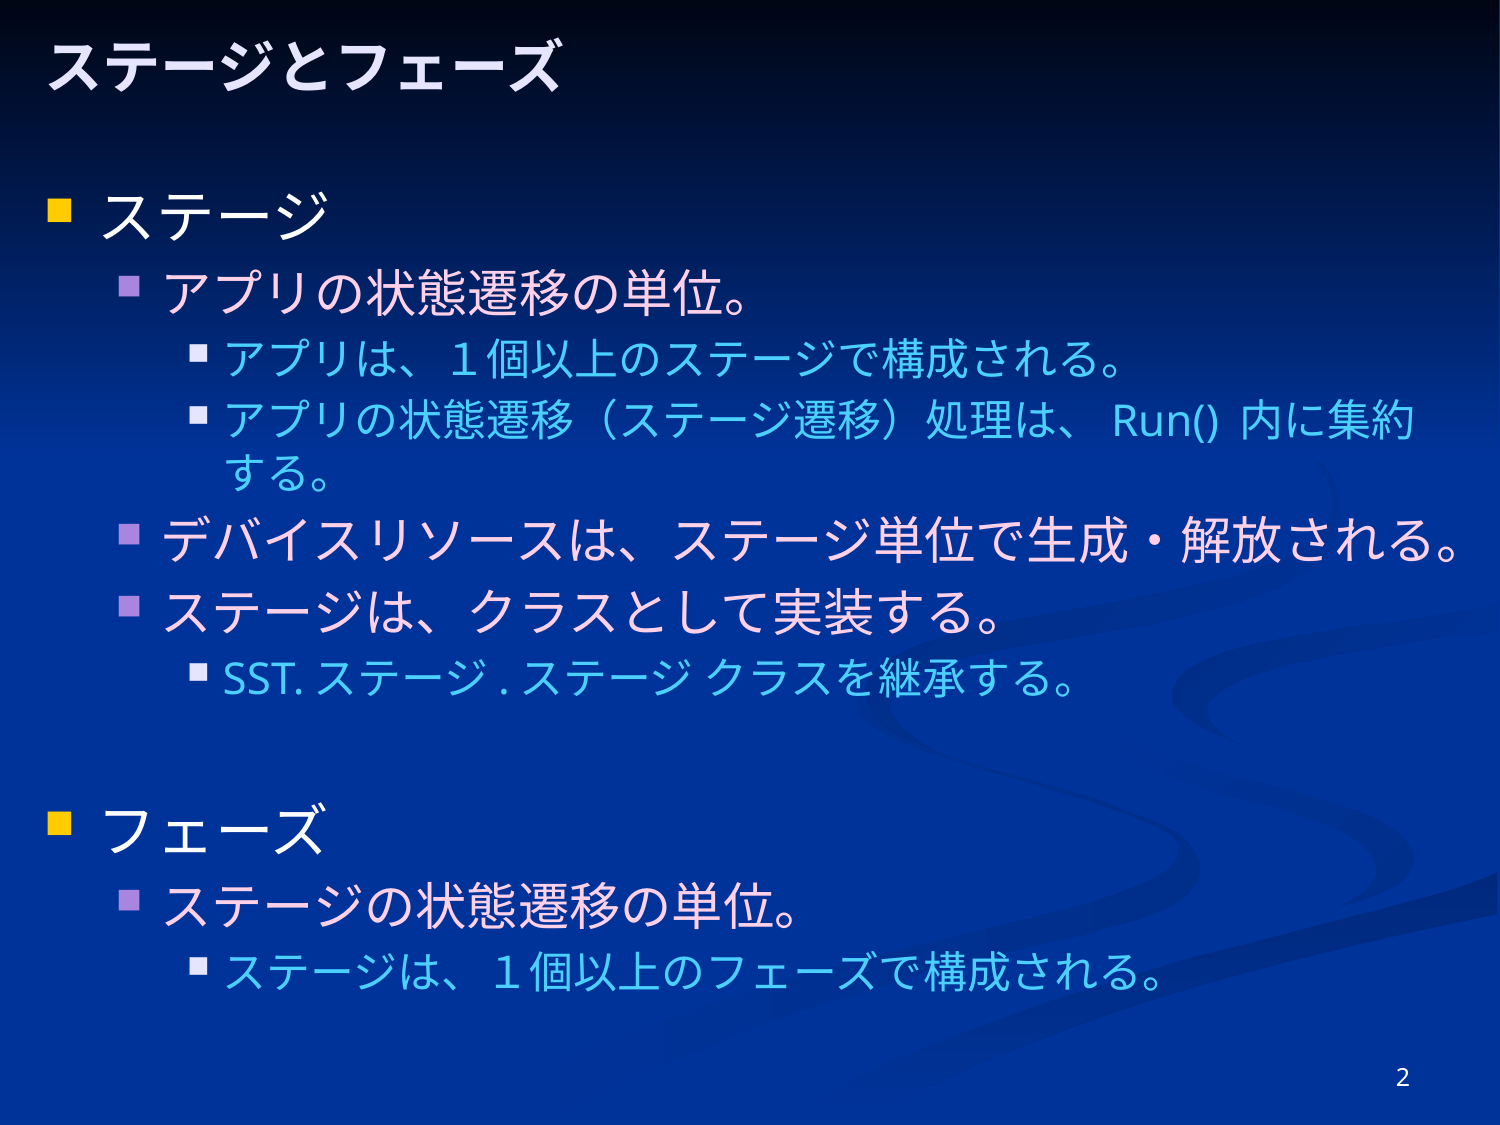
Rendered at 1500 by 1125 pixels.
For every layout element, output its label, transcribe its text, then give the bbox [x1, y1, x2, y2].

list ステージ アプリの状態遷移の単位。 アプリは、１個以上のステージで構成される。 アプリの状態遷移（ステージ遷移）処理は、Run() 内に集約する。 デバイスリソースは、ステージ単位で生成・解放される。 ステージは、クラスとして実装する。 SST.ステージ.ステージ クラスを継承する。 フェーズ ステージの状態遷移の単位。 ステージは、１個以上のフェーズで構成される。 [29, 172, 1471, 1047]
title ステージとフェーズ [29, 19, 1471, 112]
slide_number 2 [1074, 1058, 1425, 1104]
